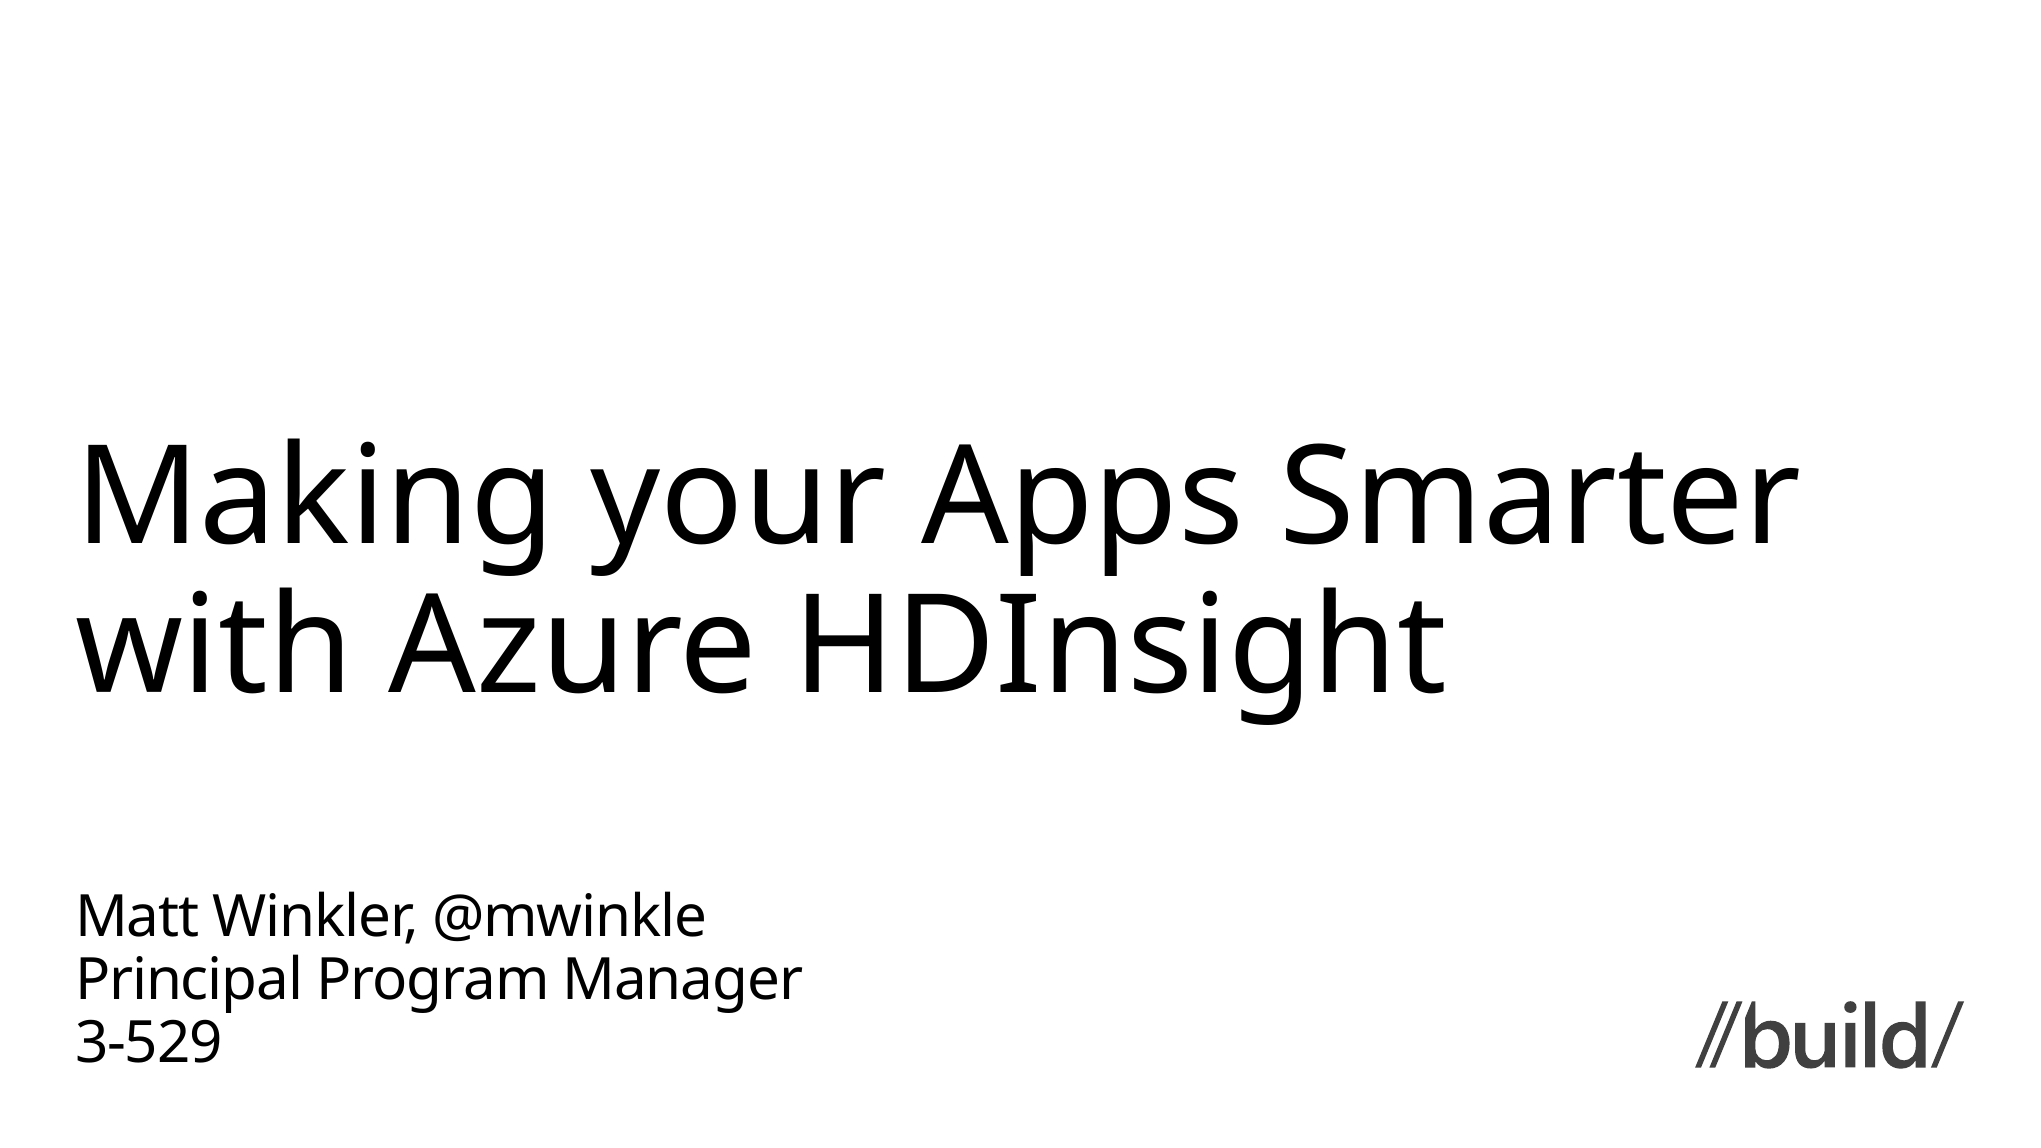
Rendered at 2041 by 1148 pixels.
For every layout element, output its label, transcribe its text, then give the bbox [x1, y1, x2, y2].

subtitle Matt Winkler, @mwinkle Principal Program Manager 3-529 [45, 948, 1246, 1099]
title Making your Apps Smarter with Azure HDInsight [45, 498, 1996, 649]
